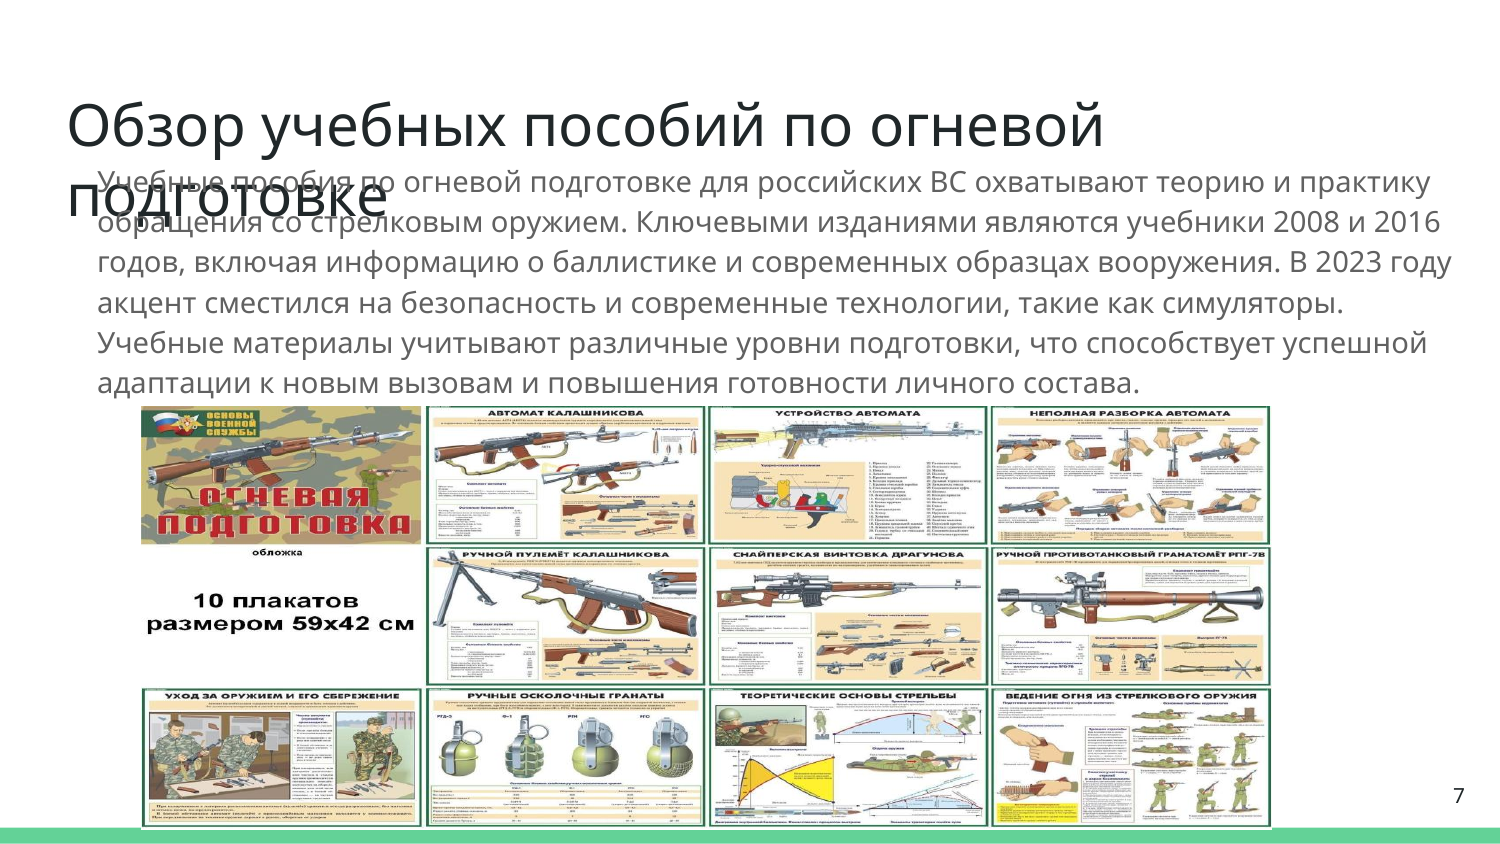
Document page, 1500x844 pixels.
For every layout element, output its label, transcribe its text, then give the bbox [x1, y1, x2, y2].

picture [141, 406, 1273, 830]
slide_number 7 [1389, 764, 1480, 830]
list Учебные пособия по огневой подготовке для российских ВС охватывают теорию и практику обращения со стрелковым оружием. Ключевыми изданиями являются учебники 2008 и 2016 годов, включая информацию о баллистике и современных образцах вооружения. В 2023 году акцент сместился на безопасность и современные технологии, такие как симуляторы. Учебные материалы учитывают различные уровни подготовки, что способствует успешной адаптации к новым вызовам и повышения готовности личного состава. [82, 143, 1480, 567]
title Обзор учебных пособий по огневой подготовке [51, 72, 1449, 167]
